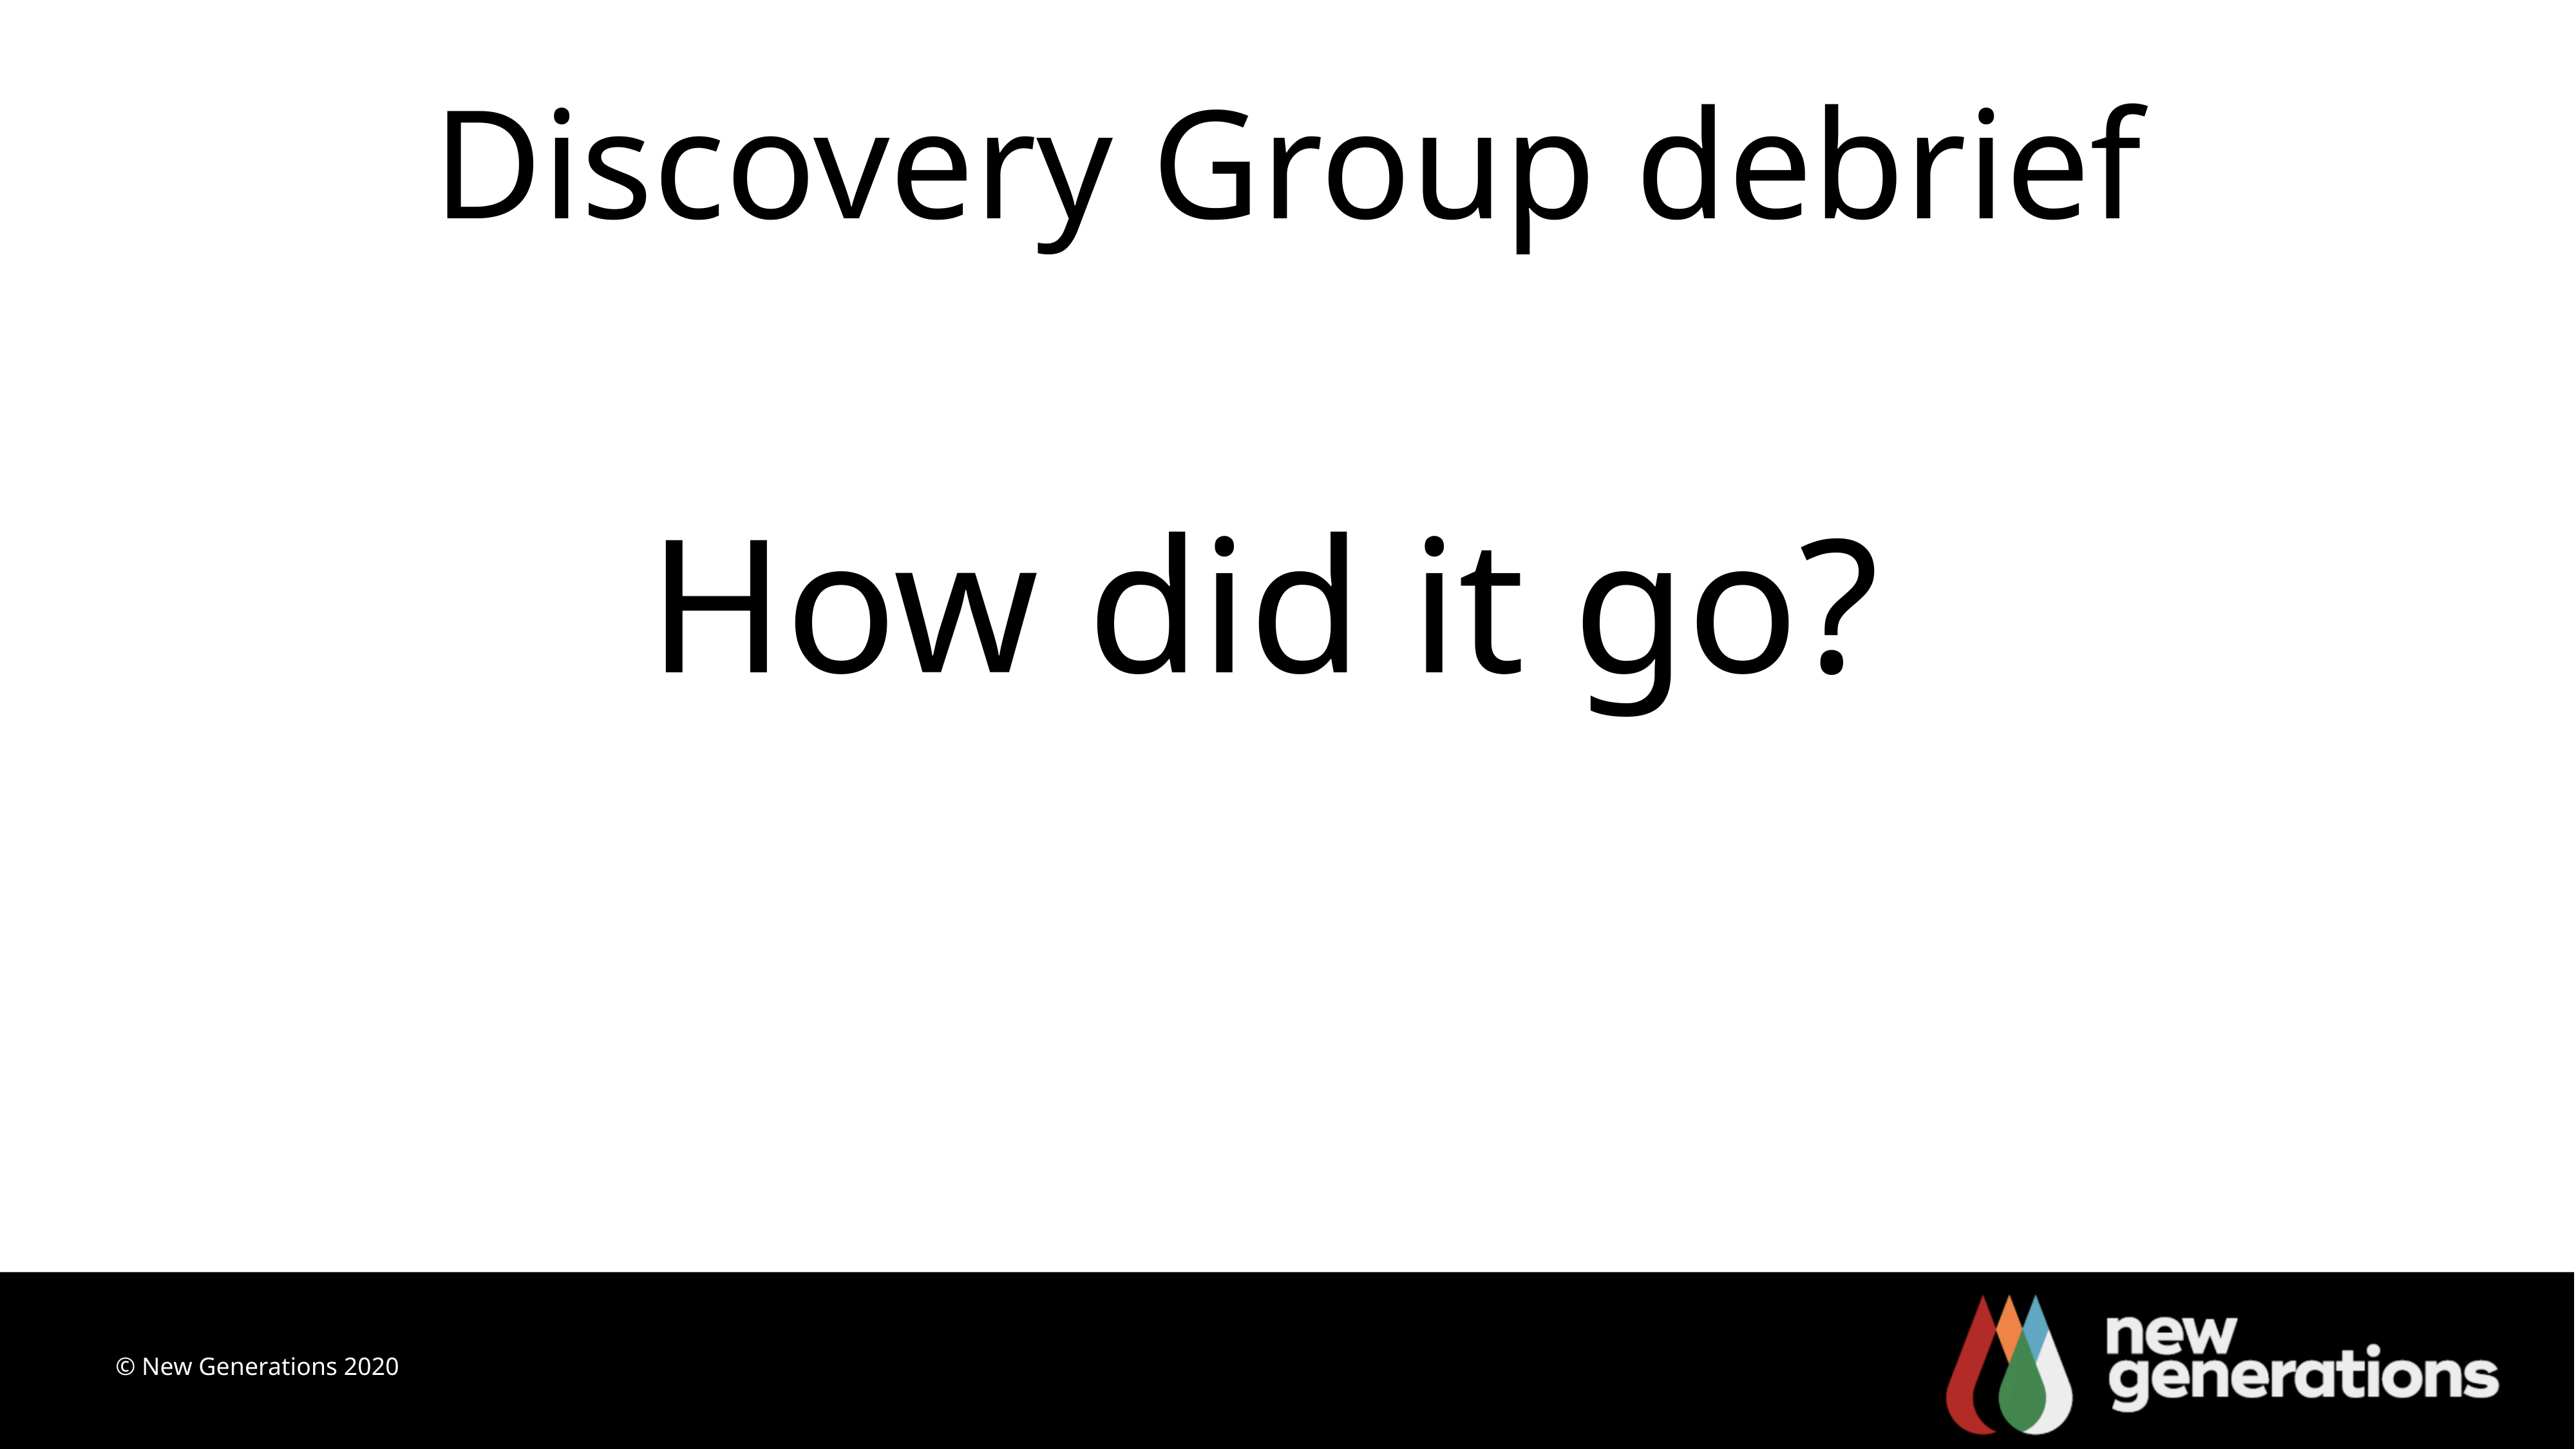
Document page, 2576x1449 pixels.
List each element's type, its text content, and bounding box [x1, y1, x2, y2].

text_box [0, 1272, 2575, 1449]
list How did it go? [139, 481, 2437, 1272]
title Discovery Group debrief [178, 37, 2398, 279]
